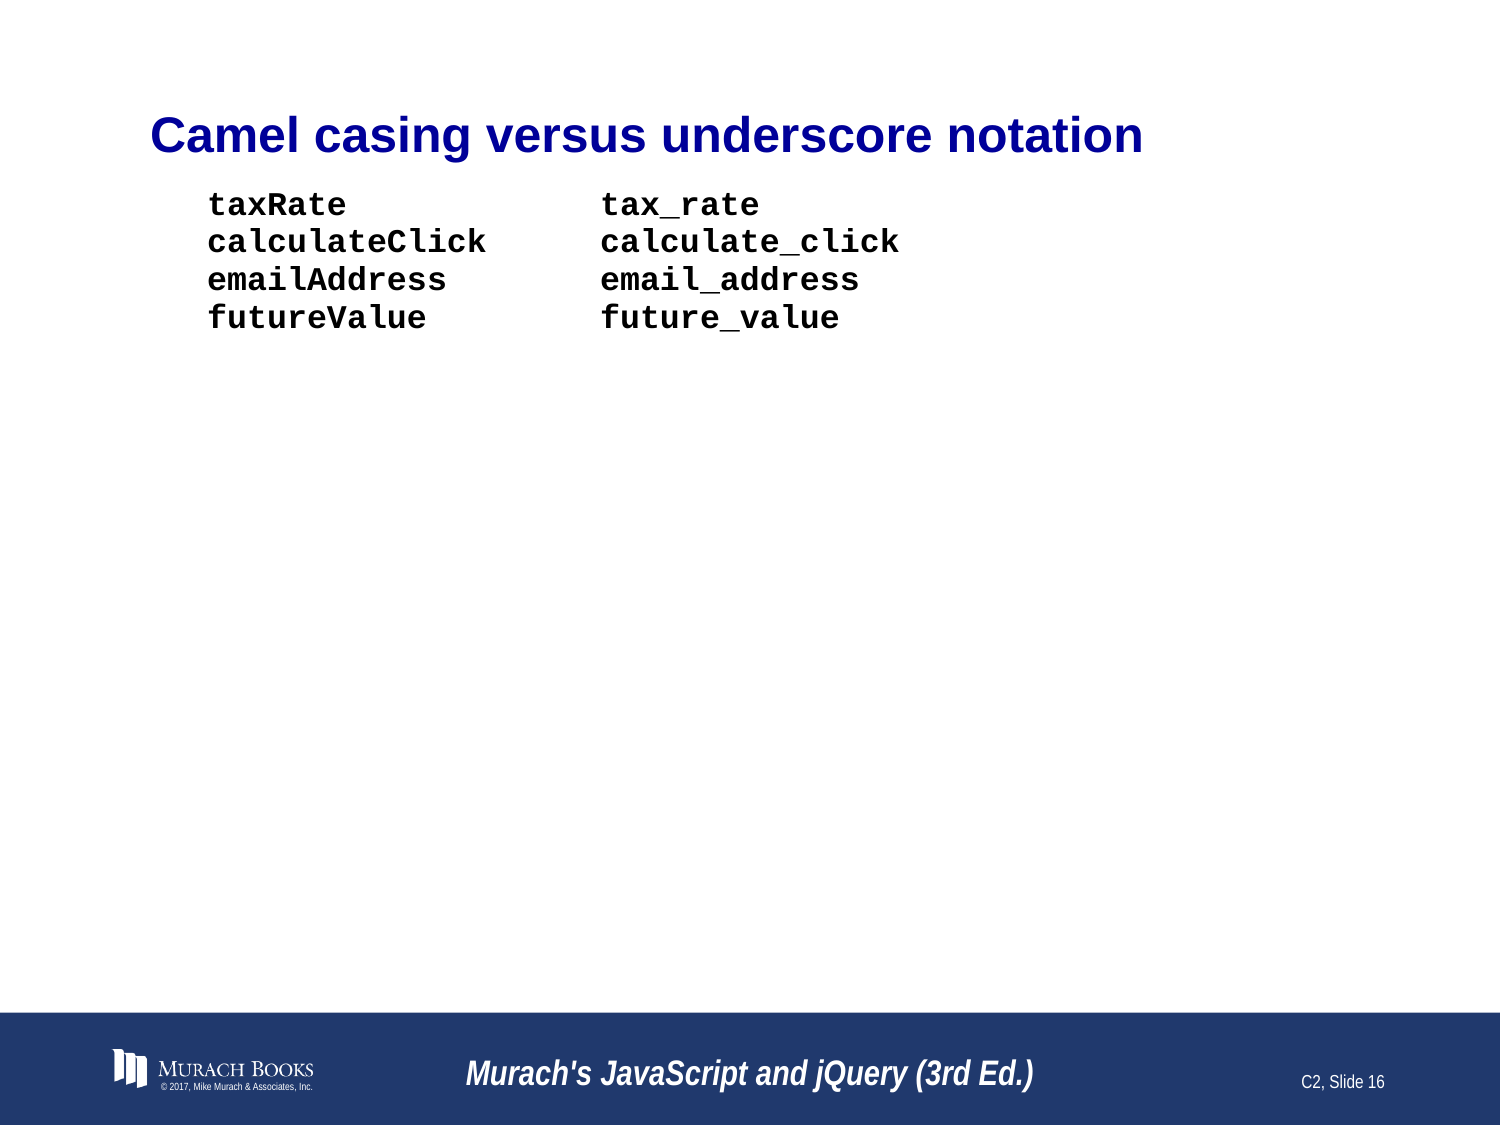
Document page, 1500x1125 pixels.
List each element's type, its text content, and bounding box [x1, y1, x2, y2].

title Camel casing versus underscore notation [150, 102, 1350, 164]
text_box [149, 187, 1350, 339]
slide_number Murach's JavaScript and jQuery (3rd Ed.) [463, 1025, 1050, 1100]
footer © 2017, Mike Murach & Associates, Inc. [12, 1025, 463, 1100]
slide_number C2, Slide 16 [1087, 1025, 1400, 1100]
